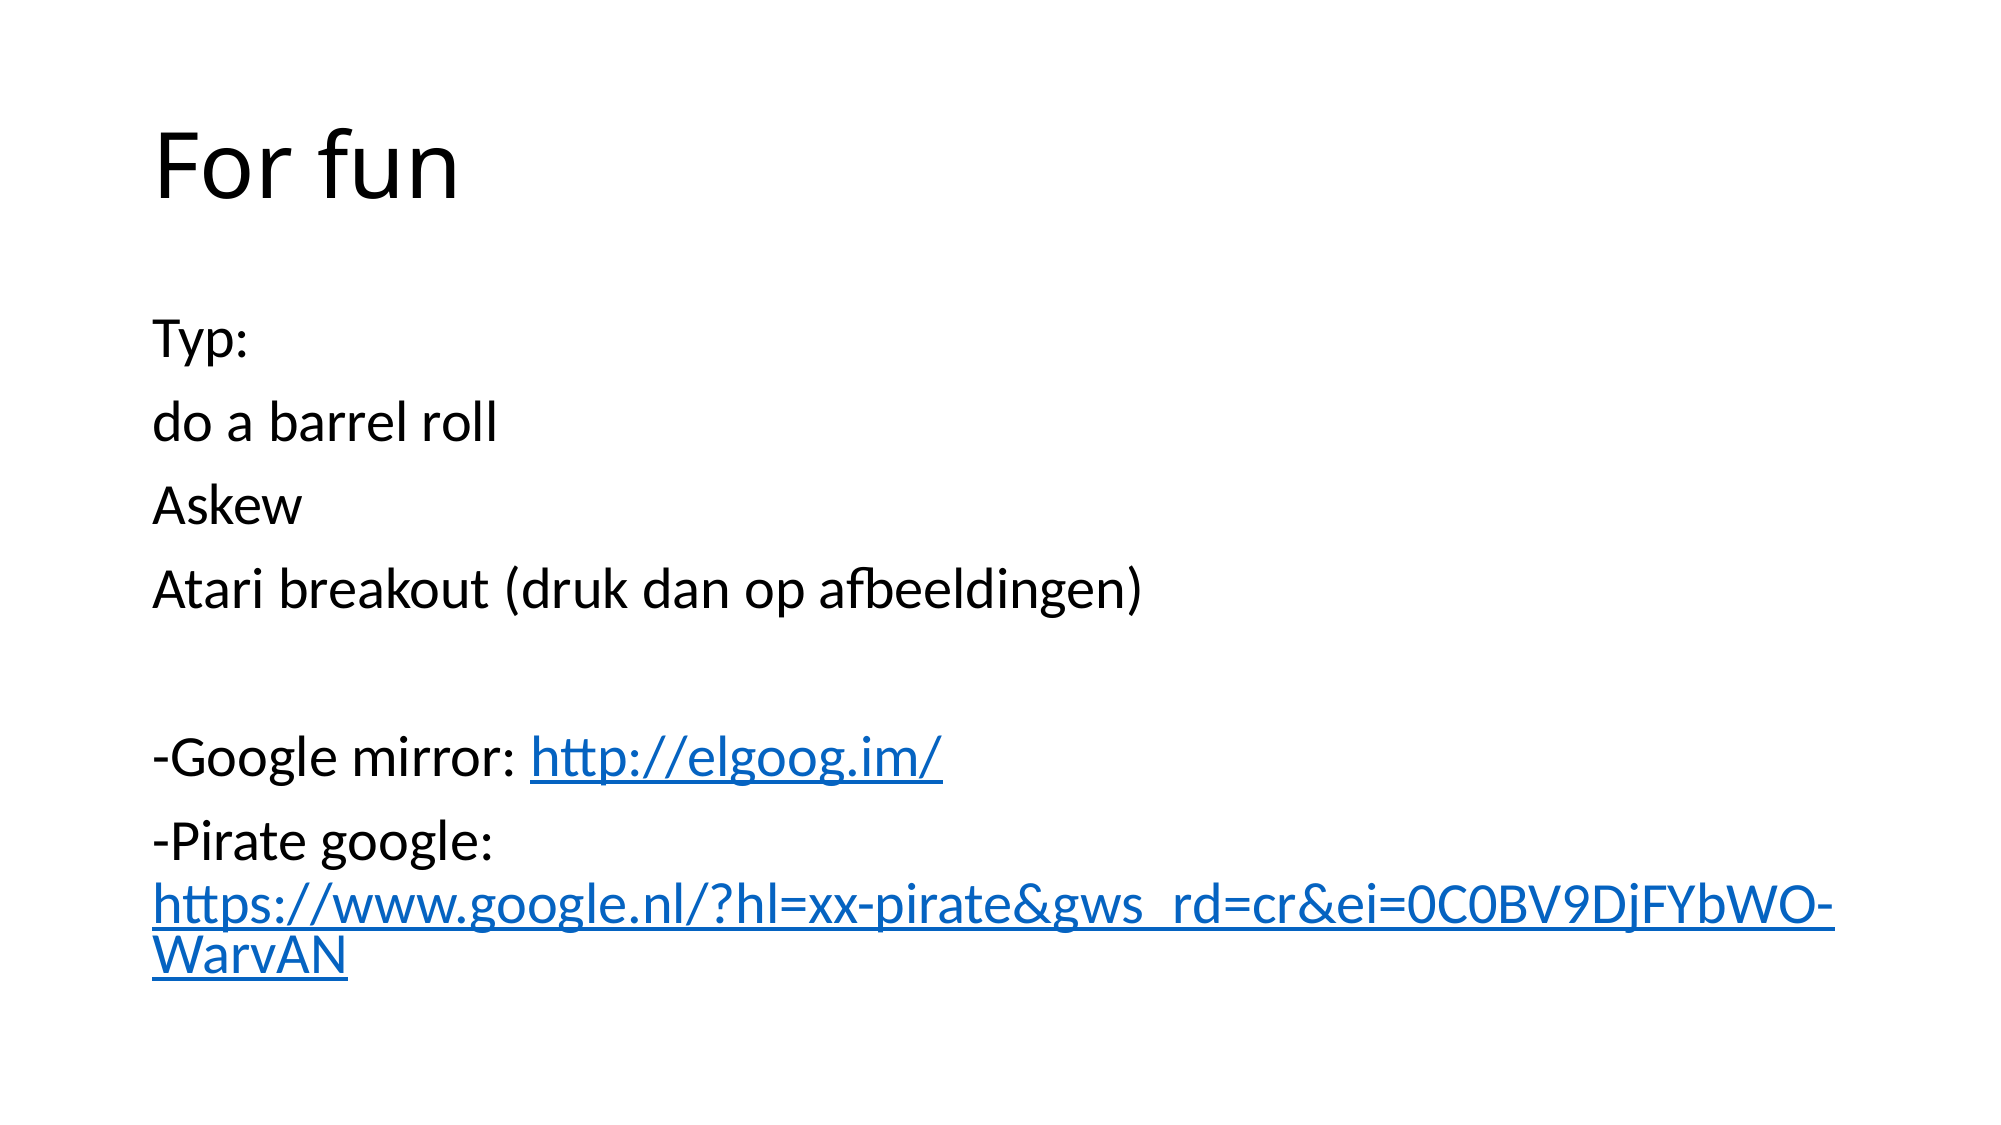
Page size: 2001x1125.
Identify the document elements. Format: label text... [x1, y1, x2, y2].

title For fun [137, 59, 1863, 278]
list Typ: do a barrel roll Askew Atari breakout (druk dan op afbeeldingen) -Google mirror: http://elgoog.im/ -Pirate google: https://www.google.nl/?hl=xx-pirate&gws_rd=cr&ei=0C0BV9DjFYbWO-WarvAN [137, 299, 1863, 1014]
